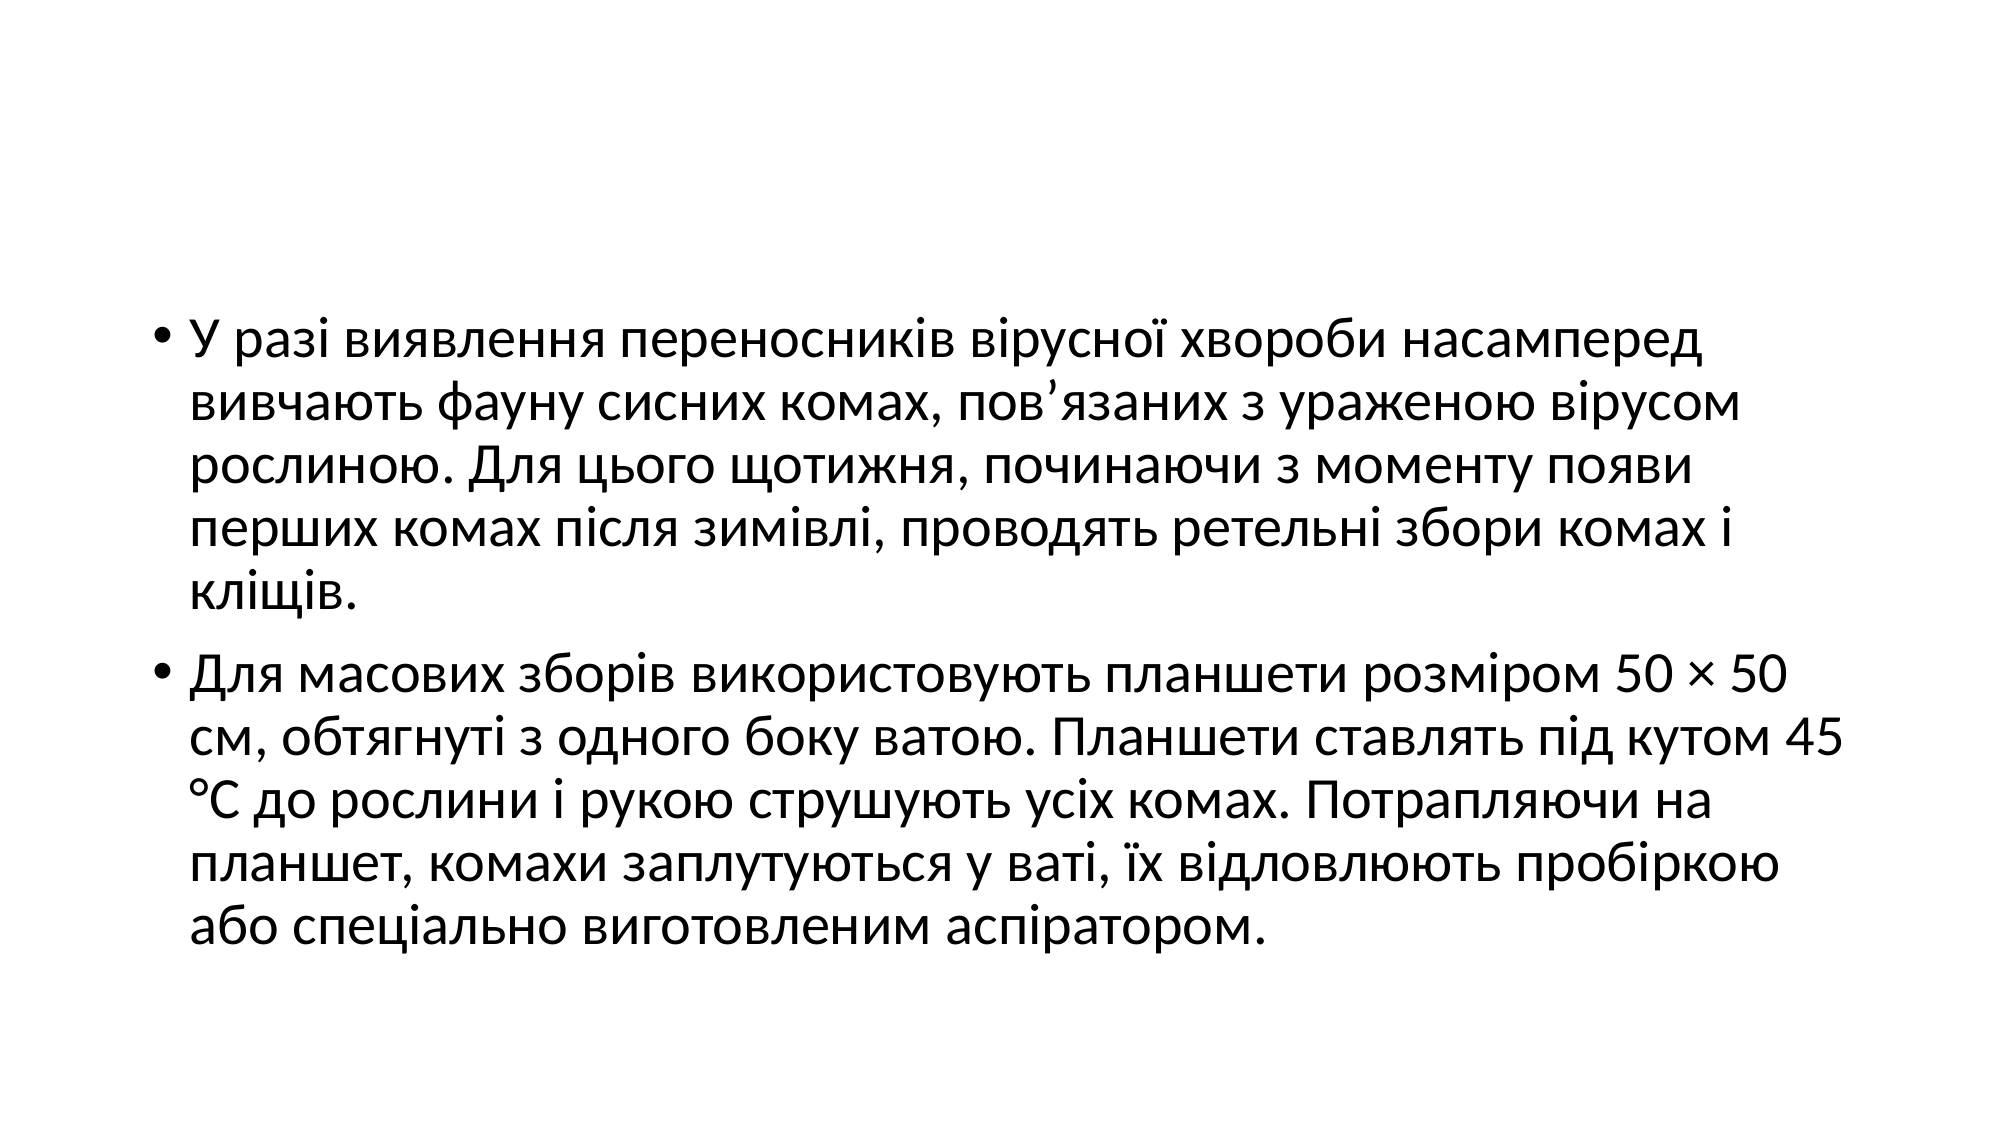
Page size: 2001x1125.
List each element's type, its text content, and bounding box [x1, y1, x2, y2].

list У разі виявлення переносників вірусної хвороби насамперед вивчають фауну сисних комах, пов’язаних з ураженою вірусом рослиною. Для цього щотижня, починаючи з моменту появи перших комах після зимівлі, проводять ретельні збори комах і кліщів. Для масових зборів використовують планшети розміром 50 × 50 см, обтягнуті з одного боку ватою. Планшети ставлять під кутом 45 °С до рослини і рукою струшують усіх комах. Потрапляючи на планшет, комахи заплутуються у ваті, їх відловлюють пробіркою або спеціально виготовленим аспіратором. [137, 299, 1863, 1014]
